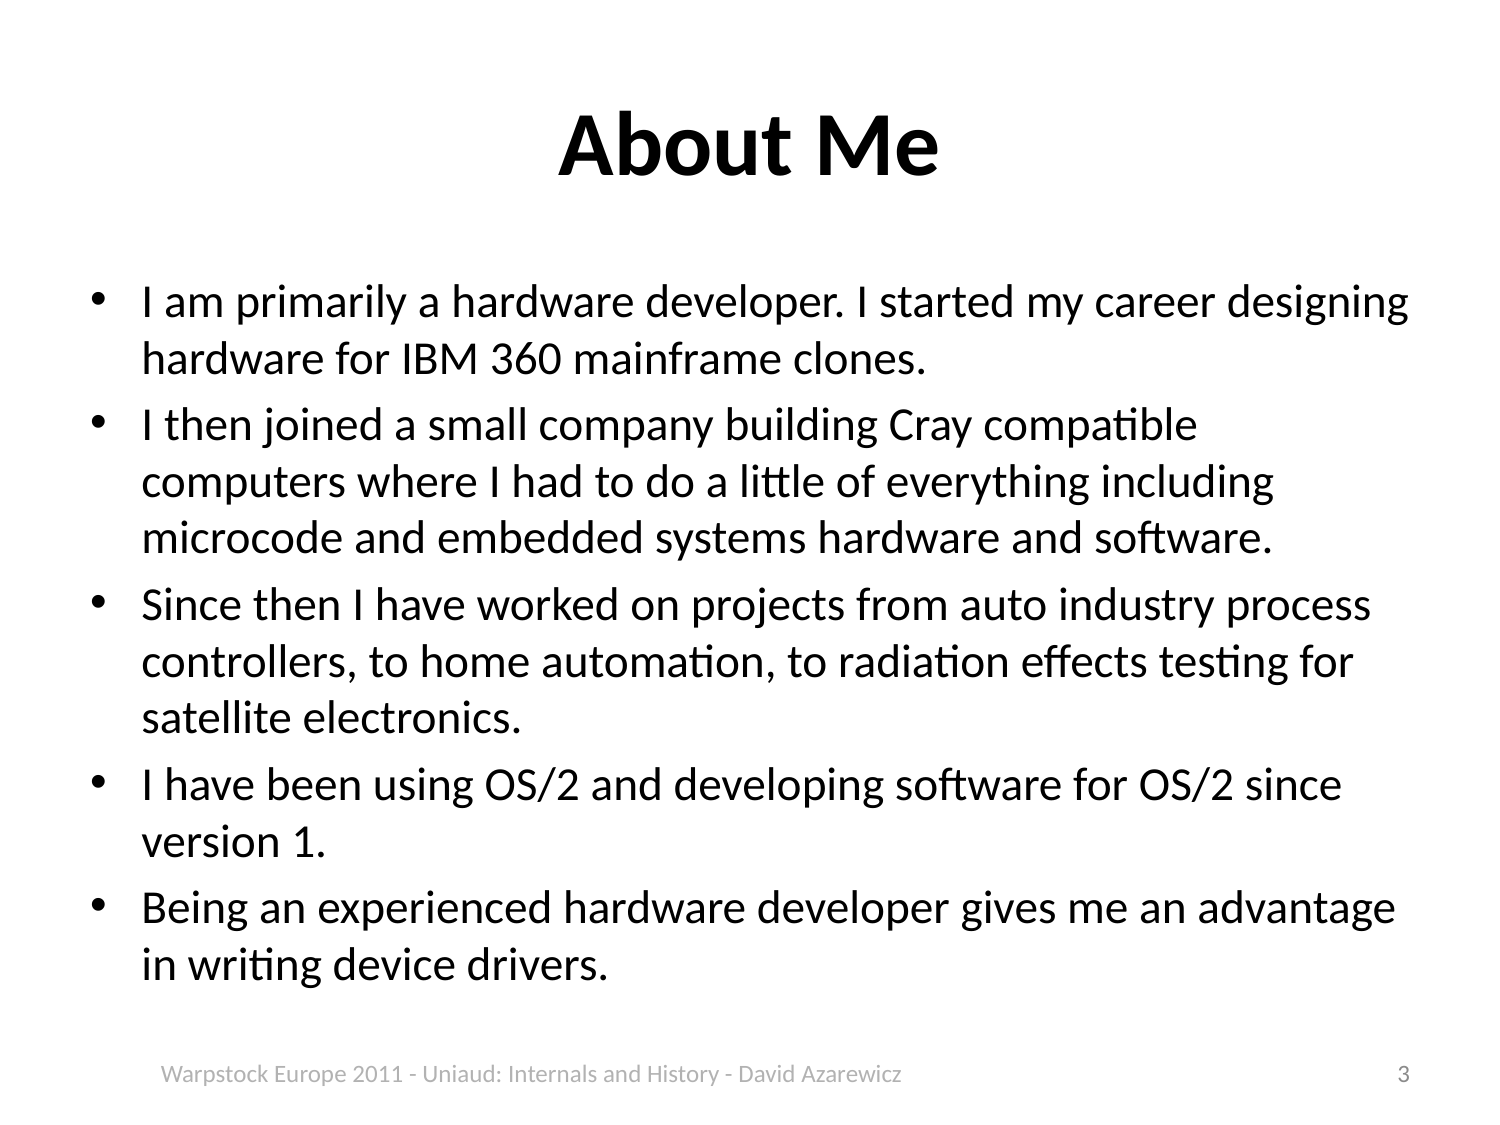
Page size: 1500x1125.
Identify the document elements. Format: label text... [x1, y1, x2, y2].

footer Warpstock Europe 2011 - Uniaud: Internals and History - David Azarewicz [76, 1042, 988, 1103]
slide_number 3 [1074, 1042, 1425, 1103]
list I am primarily a hardware developer. I started my career designing hardware for IBM 360 mainframe clones. I then joined a small company building Cray compatible computers where I had to do a little of everything including microcode and embedded systems hardware and software. Since then I have worked on projects from auto industry process controllers, to home automation, to radiation effects testing for satellite electronics. I have been using OS/2 and developing software for OS/2 since version 1. Being an experienced hardware developer gives me an advantage in writing device drivers. [75, 262, 1425, 1005]
title About Me [75, 45, 1425, 233]
